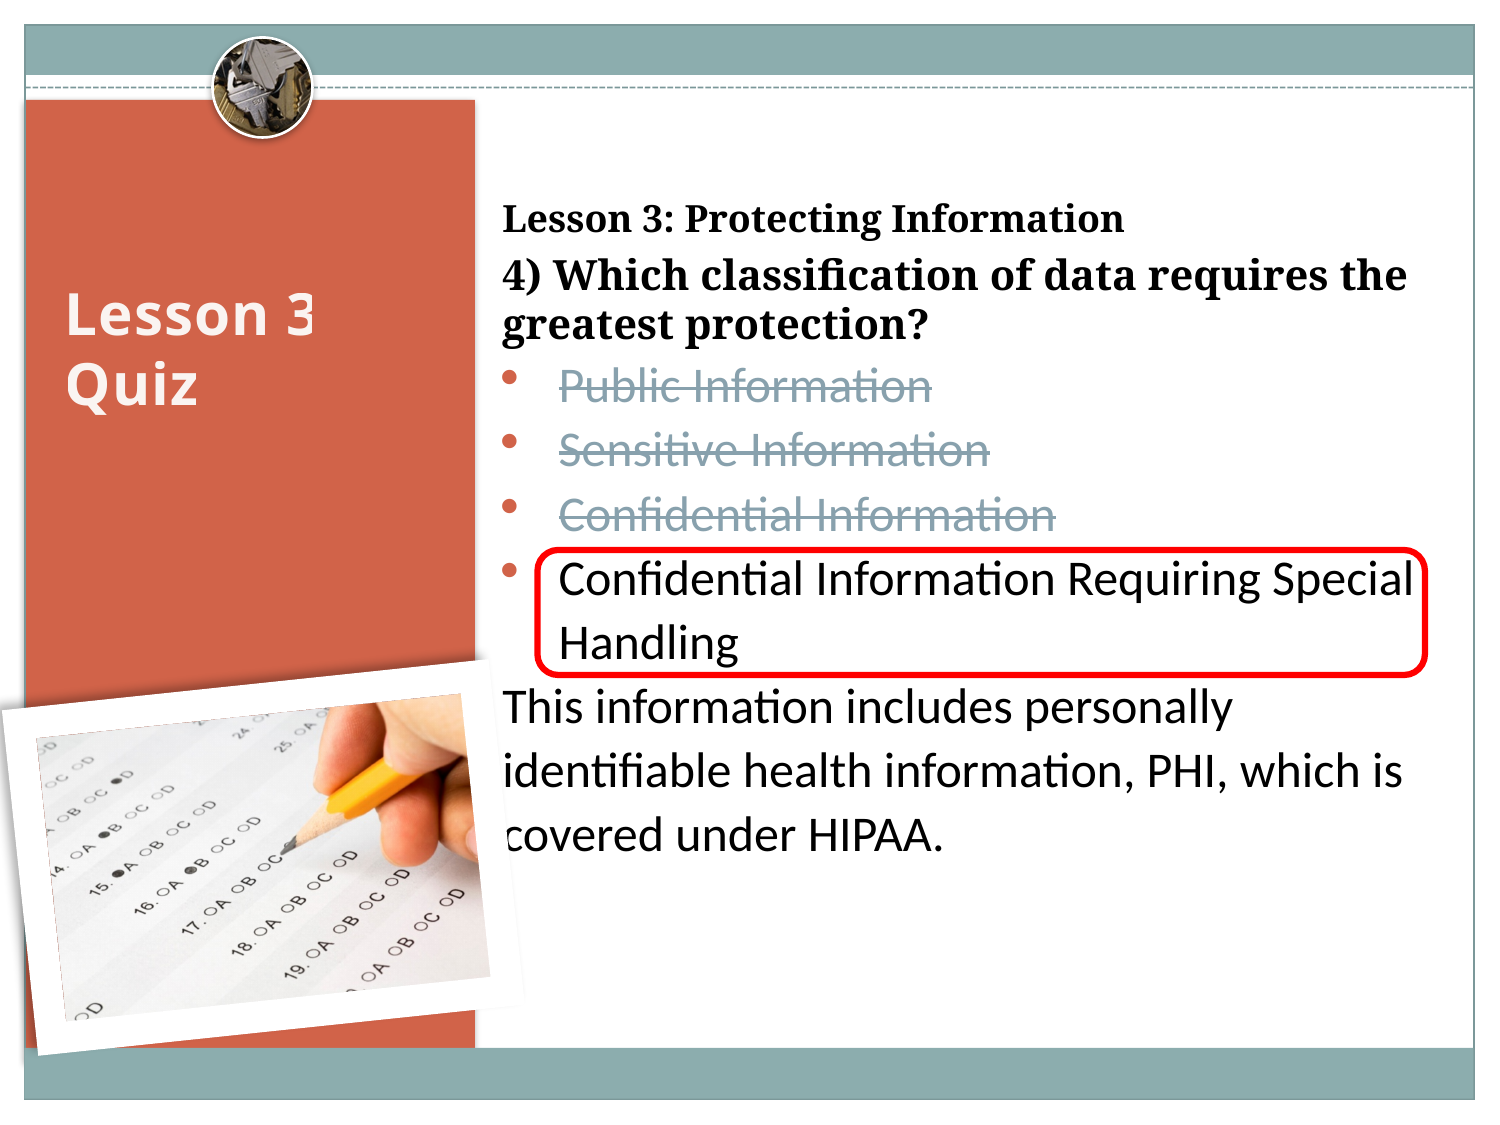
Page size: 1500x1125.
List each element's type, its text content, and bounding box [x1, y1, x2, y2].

picture [214, 39, 311, 136]
list Lesson 3: Protecting Information 4) Which classification of data requires the greatest protection? Public Information Sensitive Information Confidential Information Confidential Information Requiring Special Handling This information includes personally identifiable health information, PHI, which is covered under HIPAA. [487, 112, 1438, 1000]
text_box [535, 547, 1428, 678]
title Lesson 3 Quiz [50, 174, 463, 425]
picture [37, 694, 490, 1021]
